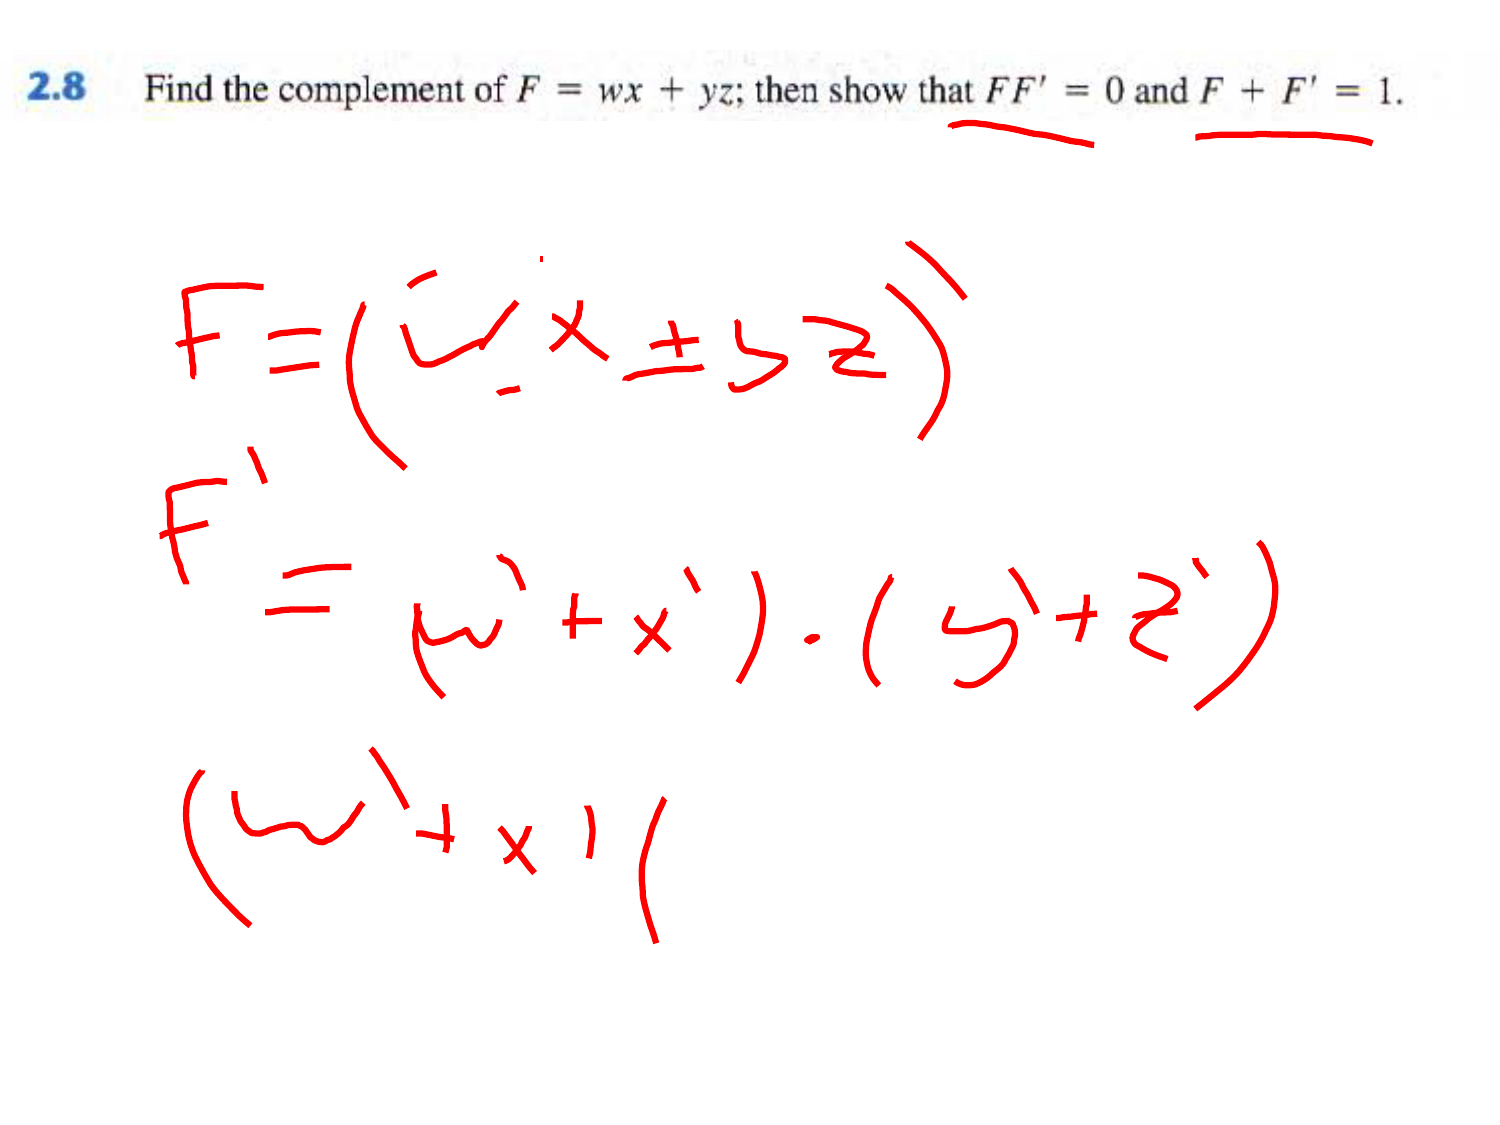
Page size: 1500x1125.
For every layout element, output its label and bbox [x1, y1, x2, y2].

picture [0, 49, 1500, 121]
text_box [159, 122, 1373, 944]
